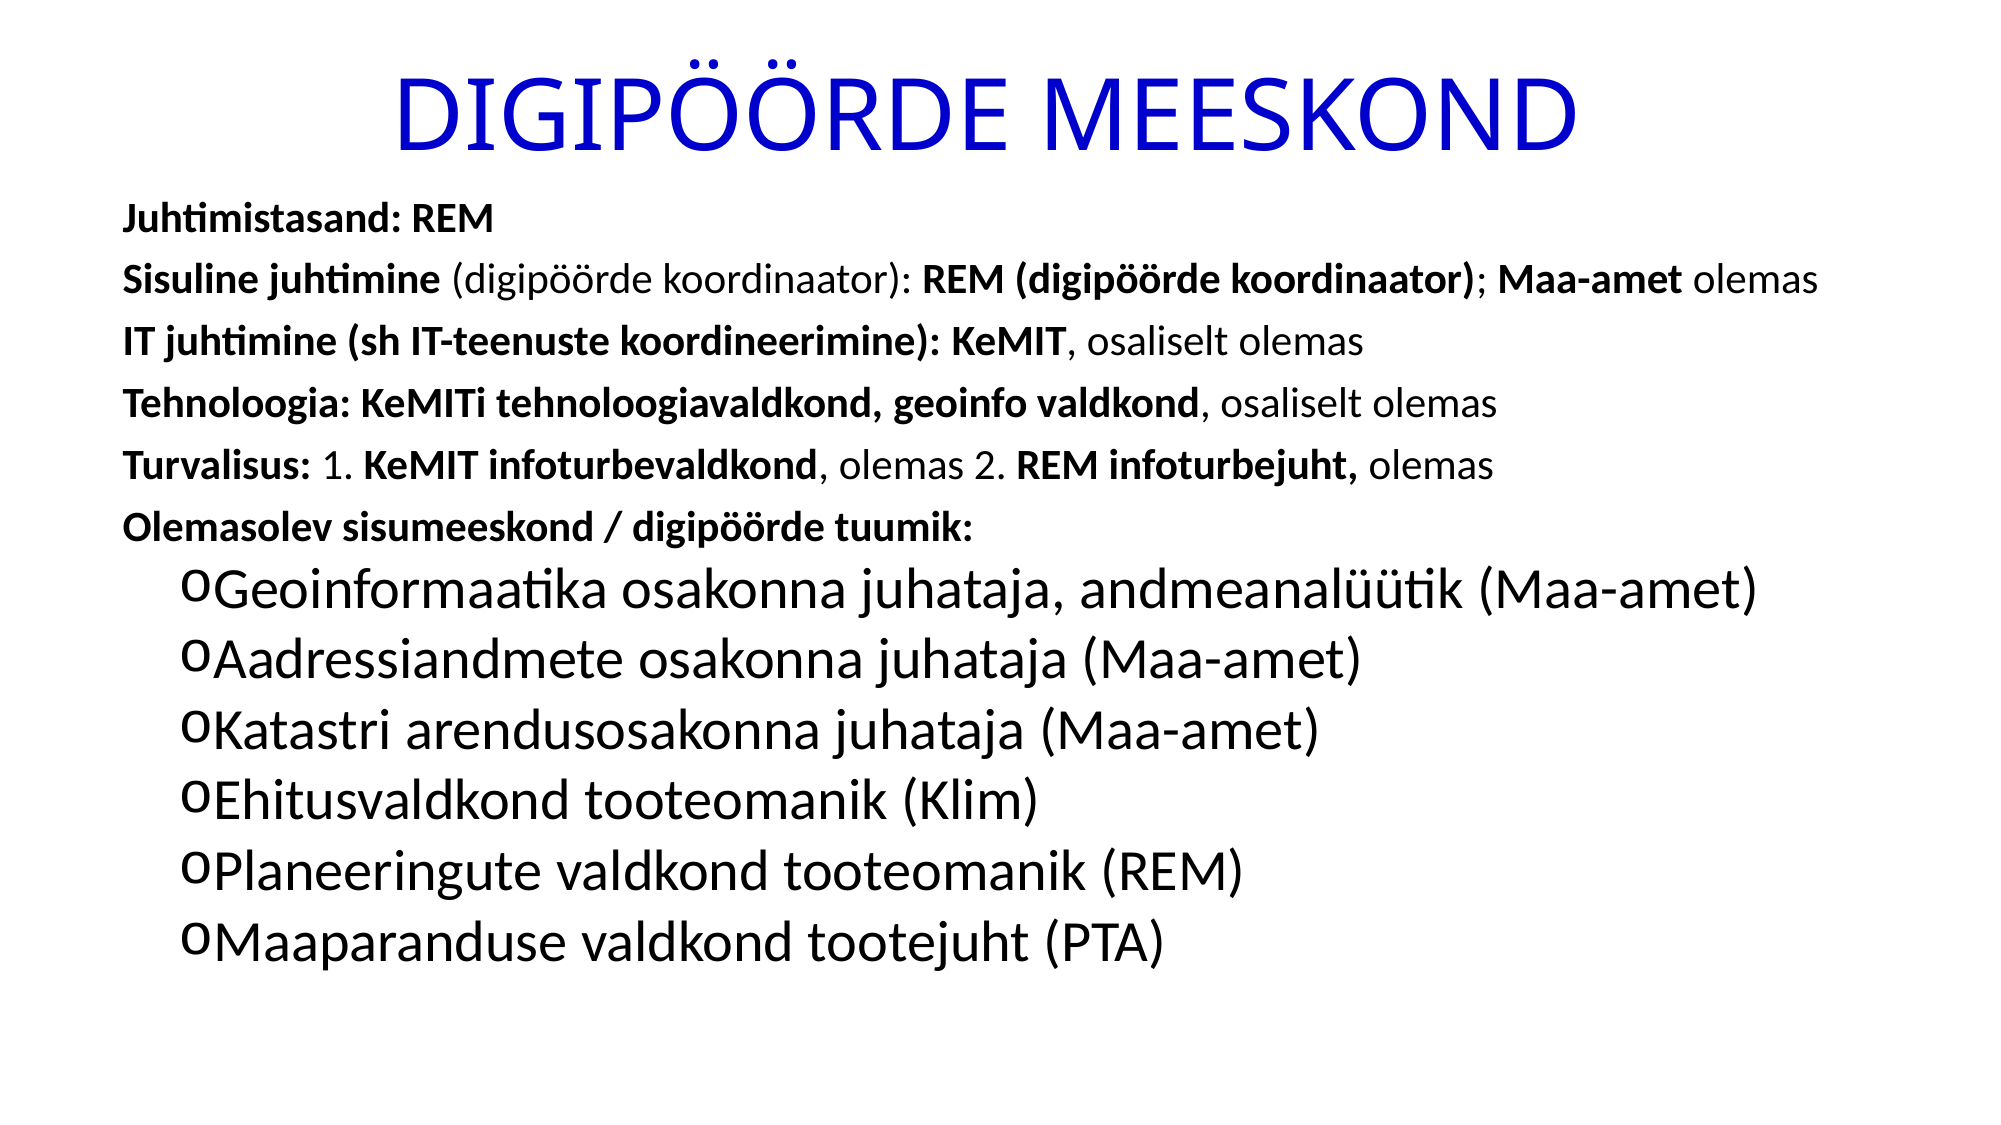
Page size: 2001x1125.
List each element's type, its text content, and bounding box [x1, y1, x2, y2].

list Juhtimistasand: REM Sisuline juhtimine (digipöörde koordinaator): REM (digipöörde koordinaator); Maa-amet olemas IT juhtimine (sh IT-teenuste koordineerimine): KeMIT, osaliselt olemas Tehnoloogia: KeMITi tehnoloogiavaldkond, geoinfo valdkond, osaliselt olemas Turvalisus: 1. KeMIT infoturbevaldkond, olemas 2. REM infoturbejuht, olemas Olemasolev sisumeeskond / digipöörde tuumik: Geoinformaatika osakonna juhataja, andmeanalüütik (Maa-amet) Aadressiandmete osakonna juhataja (Maa-amet) Katastri arendusosakonna juhataja (Maa-amet) Ehitusvaldkond tooteomanik (Klim) Planeeringute valdkond tooteomanik (REM) Maaparanduse valdkond tootejuht (PTA) [107, 187, 1925, 1066]
title DIGIPÖÖRDE MEESKOND [91, 27, 1909, 209]
